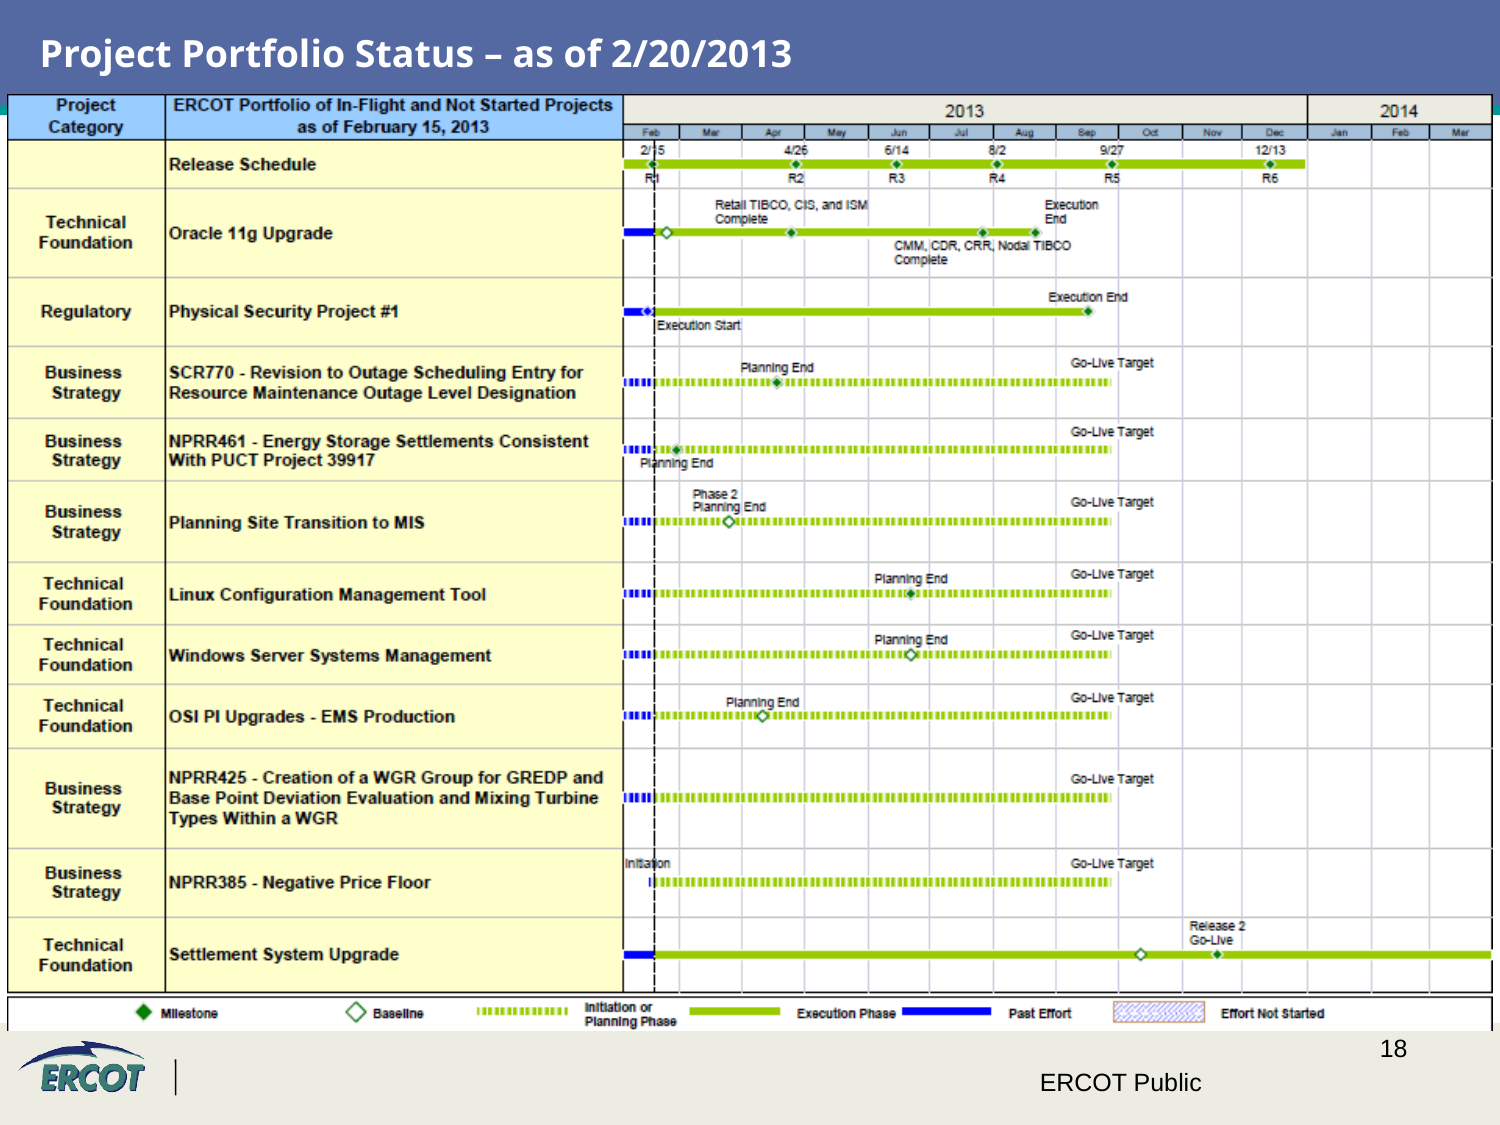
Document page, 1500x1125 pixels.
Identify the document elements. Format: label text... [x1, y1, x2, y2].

footer ERCOT Public [1025, 1059, 1438, 1125]
text_box [24, 22, 1450, 85]
text_box Project Portfolio Status – as of 2/20/2013 [24, 30, 1163, 92]
picture [6, 94, 1493, 1111]
